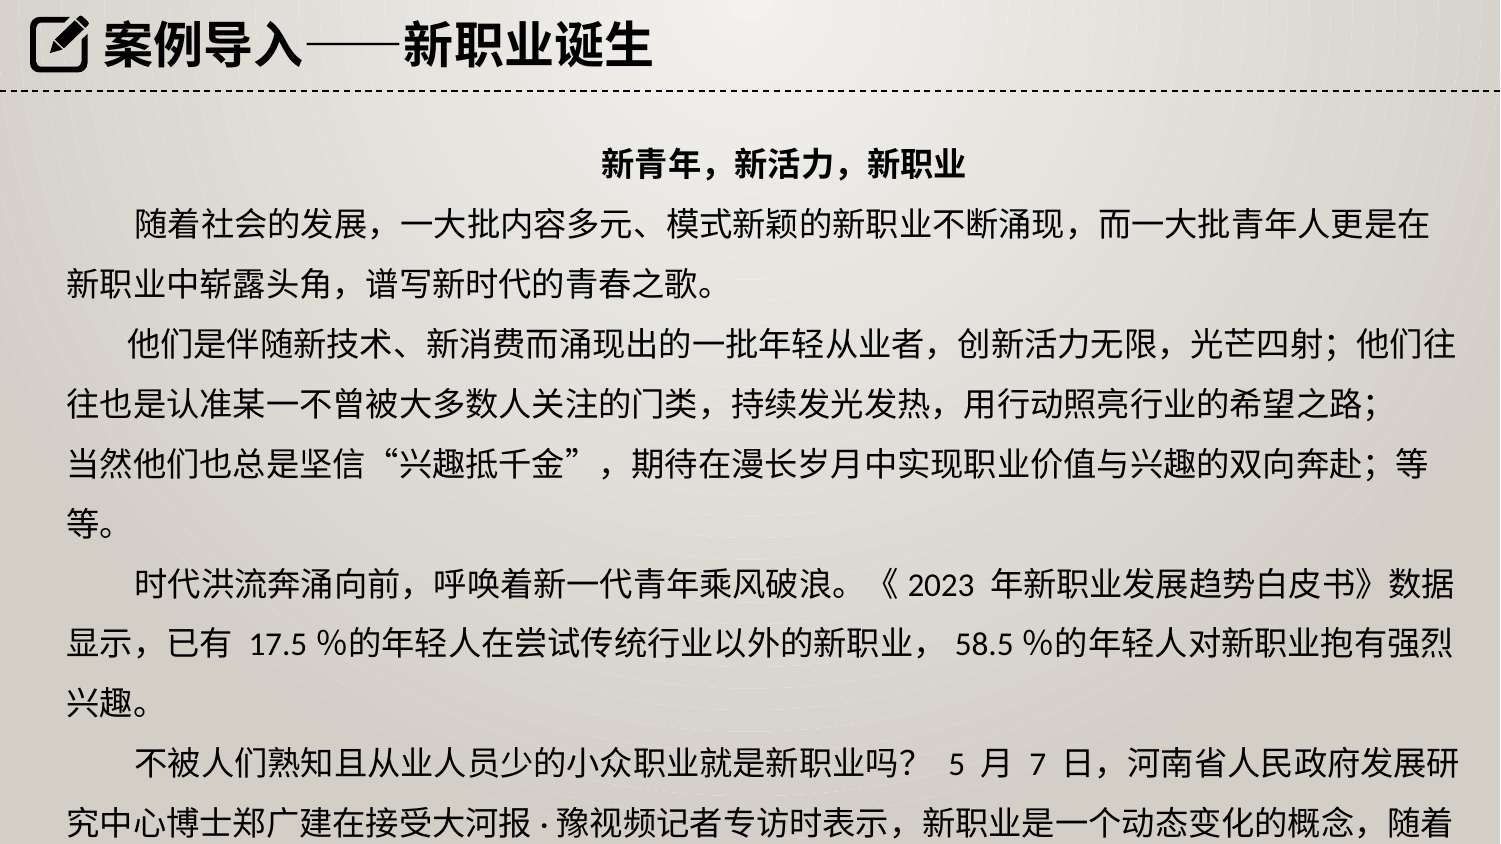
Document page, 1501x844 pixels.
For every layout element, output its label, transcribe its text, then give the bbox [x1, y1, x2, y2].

text_box [30, 16, 88, 73]
text_box [49, 15, 89, 54]
text_box 案例导入——新职业诞生 [89, 6, 1224, 82]
text_box 新青年，新活力，新职业 随着社会的发展，一大批内容多元、模式新颖的新职业不断涌现，而一大批青年人更是在新职业中崭露头角，谱写新时代的青春之歌。 他们是伴随新技术、新消费而涌现出的一批年轻从业者，创新活力无限，光芒四射；他们往往也是认准某一不曾被大多数人关注的门类，持续发光发热，用行动照亮行业的希望之路； 当然他们也总是坚信“兴趣抵千金”，期待在漫长岁月中实现职业价值与兴趣的双向奔赴；等等。 时代洪流奔涌向前，呼唤着新一代青年乘风破浪。《2023 年新职业发展趋势白皮书》数据显示，已有 17.5％的年轻人在尝试传统行业以外的新职业，58.5％的年轻人对新职业抱有强烈兴趣。 不被人们熟知且从业人员少的小众职业就是新职业吗？ 5 月 7 日，河南省人民政府发展研究中心博士郑广建在接受大河报·豫视频记者专访时表示，新职业是一个动态变化的概念，随着经济社会的发展而不断演变和拓展。 [52, 136, 1480, 844]
